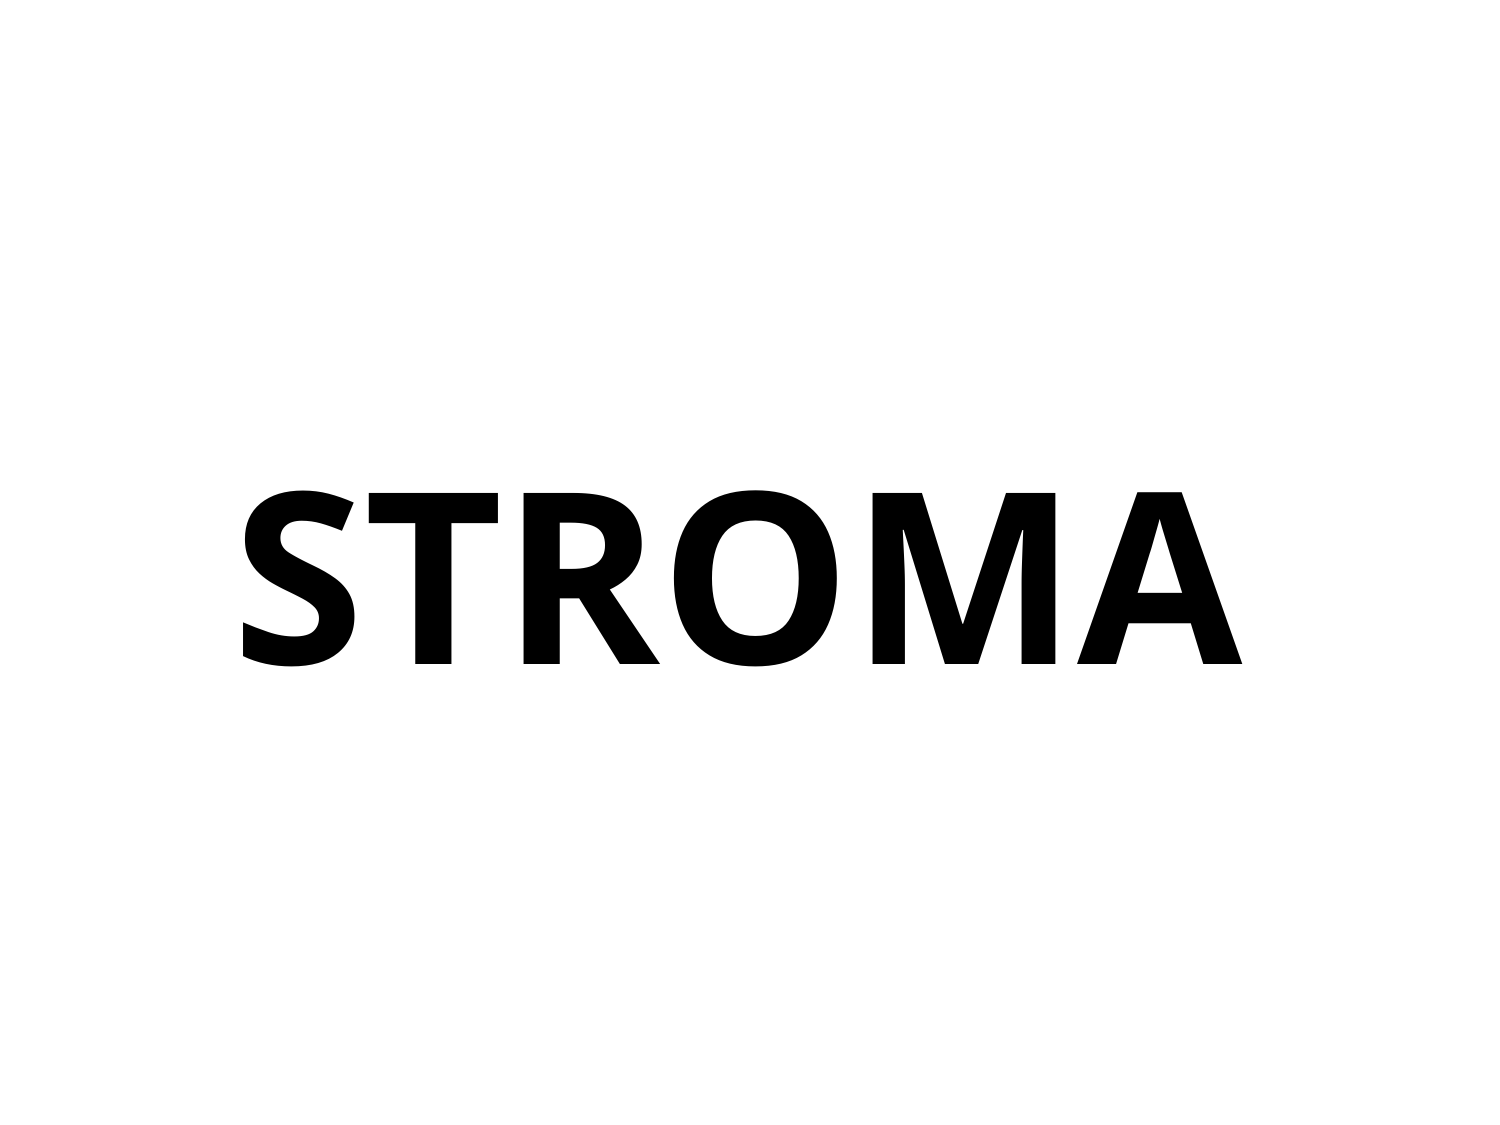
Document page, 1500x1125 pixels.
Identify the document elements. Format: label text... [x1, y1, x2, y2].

title STROMA [62, 474, 1413, 663]
